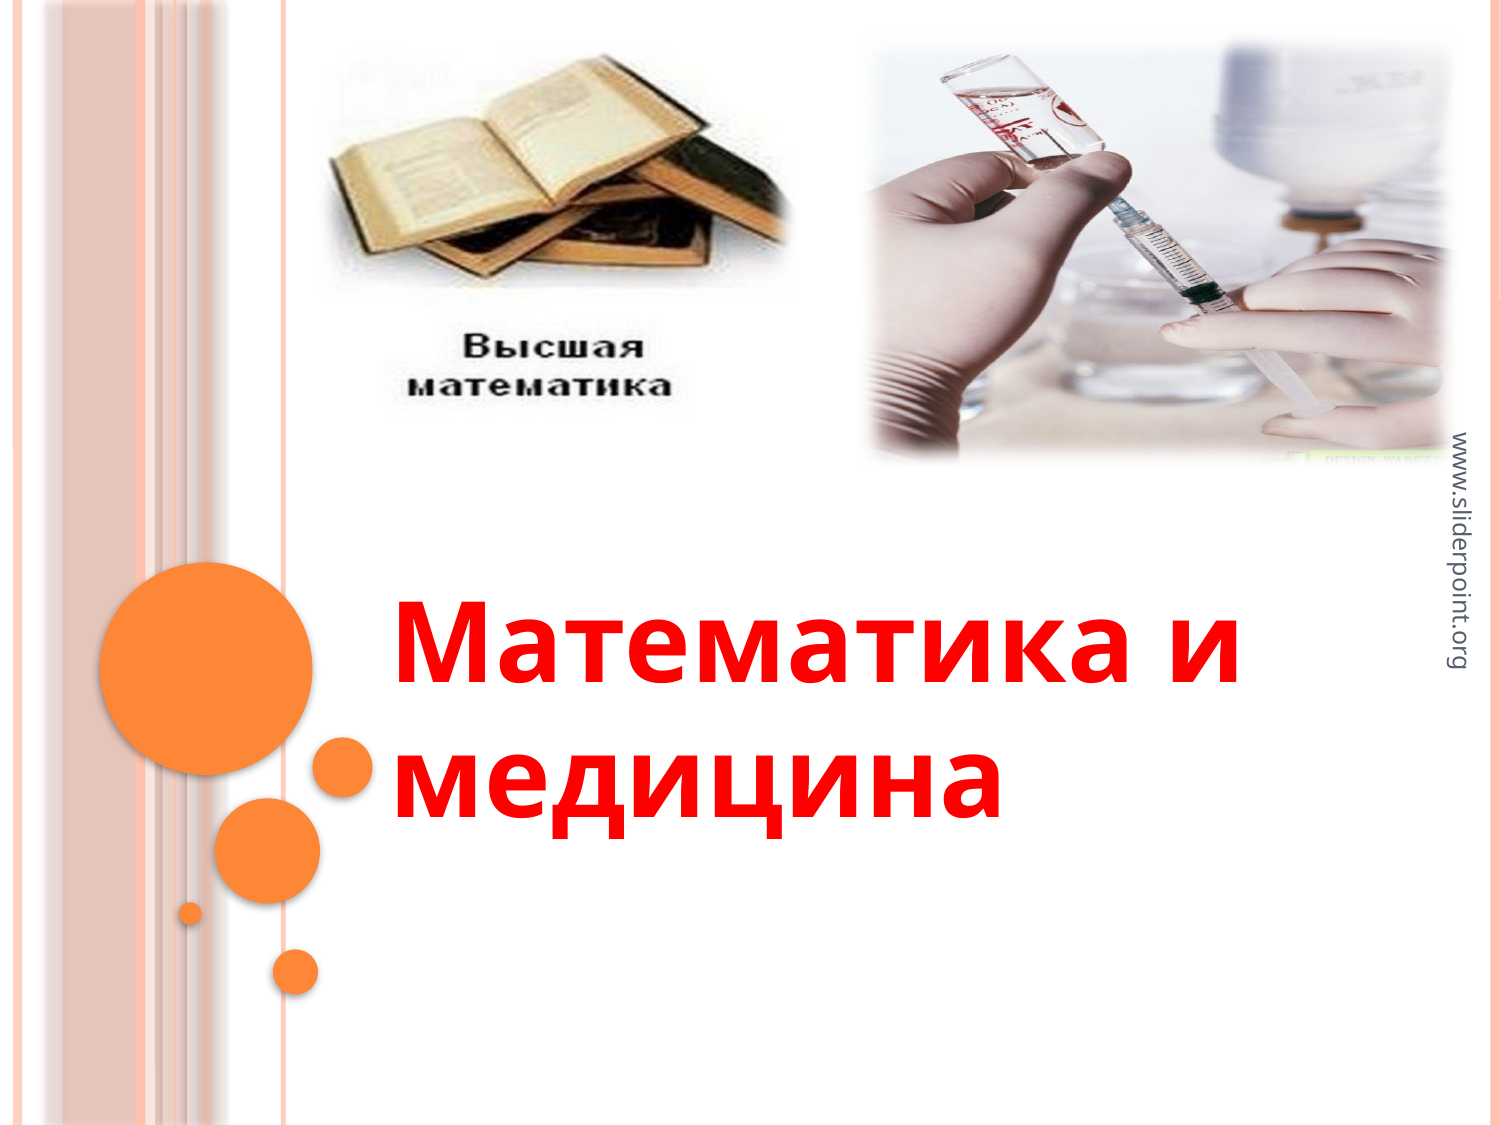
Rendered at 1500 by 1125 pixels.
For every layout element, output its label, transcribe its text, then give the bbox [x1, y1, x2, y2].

picture [312, 42, 798, 457]
footer www.sliderpoint.org [1429, 417, 1493, 1018]
subtitle Математика и медицина [375, 562, 1388, 1046]
picture [855, 30, 1460, 469]
